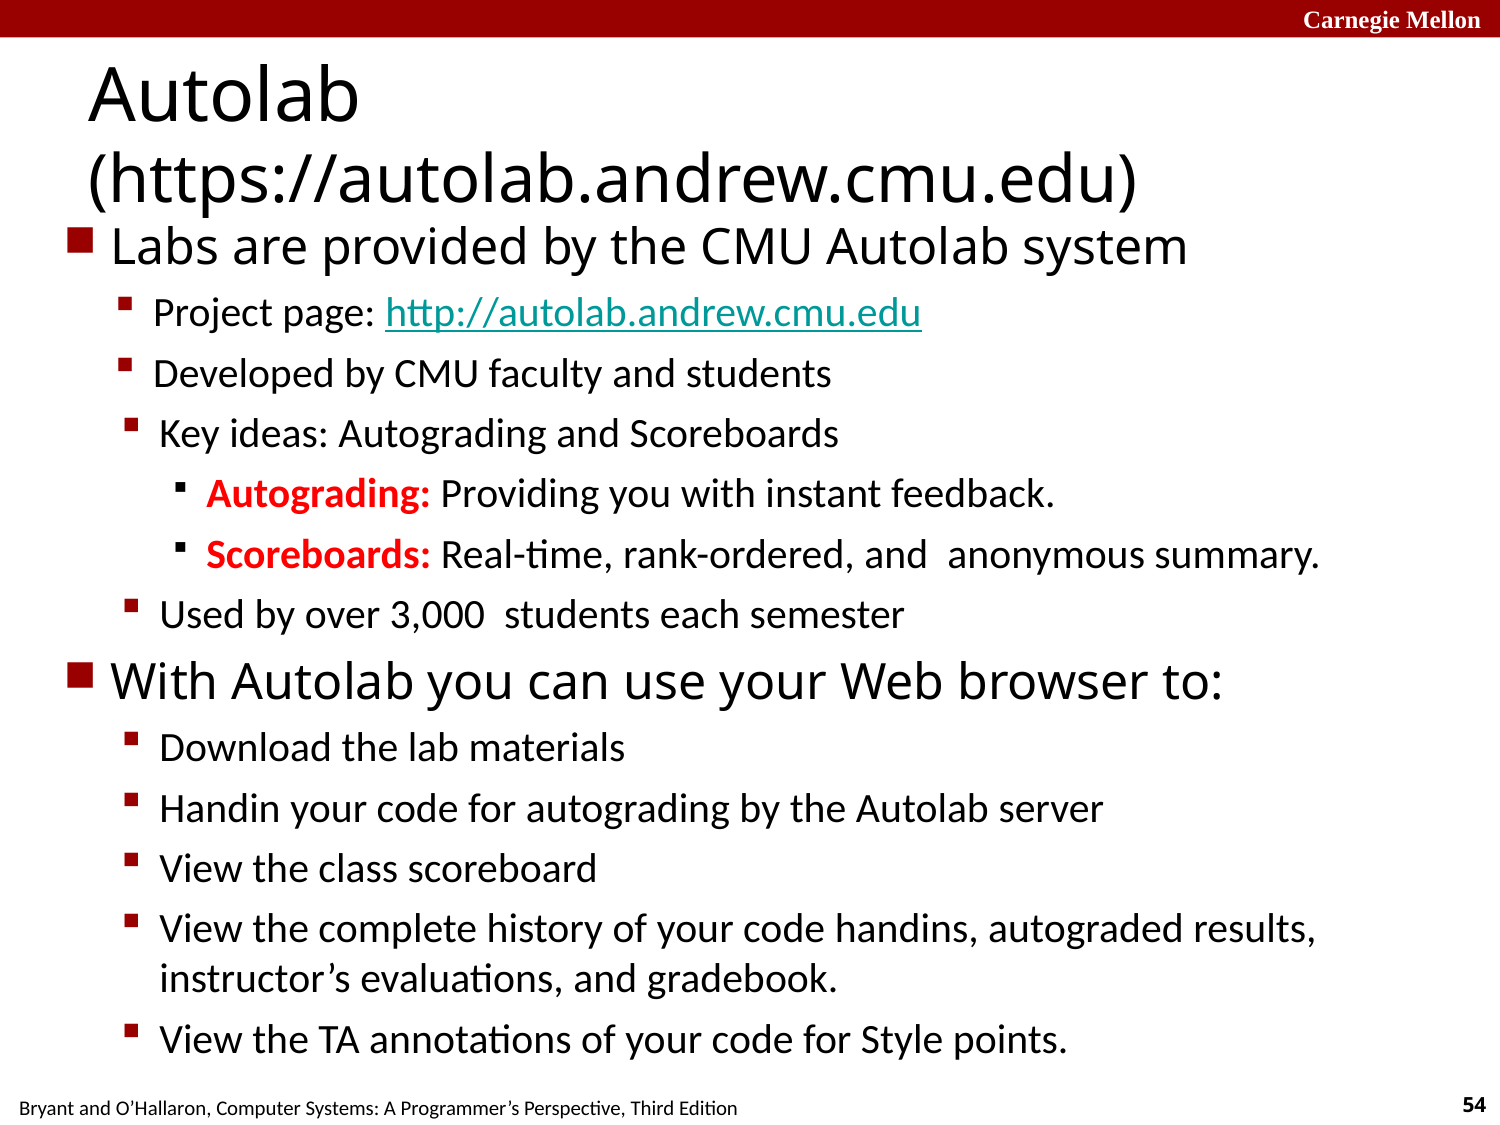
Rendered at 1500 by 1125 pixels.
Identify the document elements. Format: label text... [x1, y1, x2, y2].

list Labs are provided by the CMU Autolab system Project page: http://autolab.andrew.cmu.edu Developed by CMU faculty and students Key ideas: Autograding and Scoreboards Autograding: Providing you with instant feedback. Scoreboards: Real-time, rank-ordered, and anonymous summary. Used by over 3,000 students each semester With Autolab you can use your Web browser to: Download the lab materials Handin your code for autograding by the Autolab server View the class scoreboard View the complete history of your code handins, autograded results, instructor’s evaluations, and gradebook. View the TA annotations of your code for Style points. [62, 208, 1438, 1101]
title Autolab (https://autolab.andrew.cmu.edu) [62, 41, 1438, 208]
